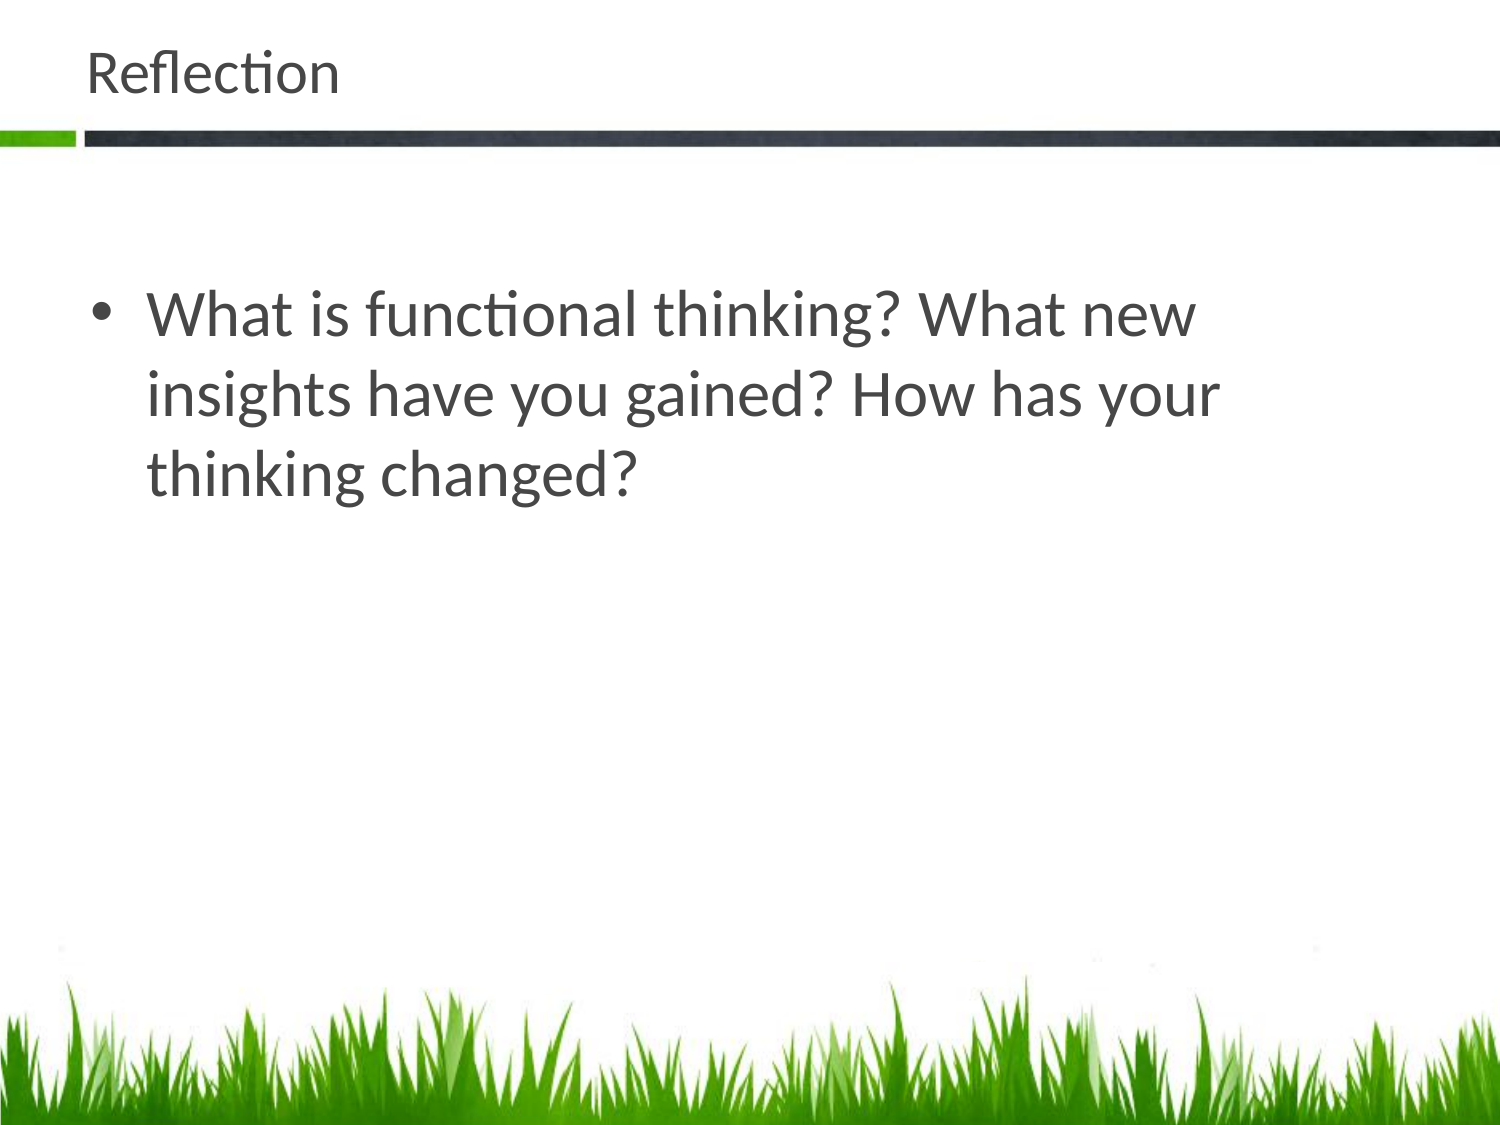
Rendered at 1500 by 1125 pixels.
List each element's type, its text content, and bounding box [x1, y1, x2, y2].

picture [0, 0, 1500, 1125]
title Reflection [71, 12, 1450, 125]
list What is functional thinking? What new insights have you gained? How has your thinking changed? [75, 262, 1425, 1005]
